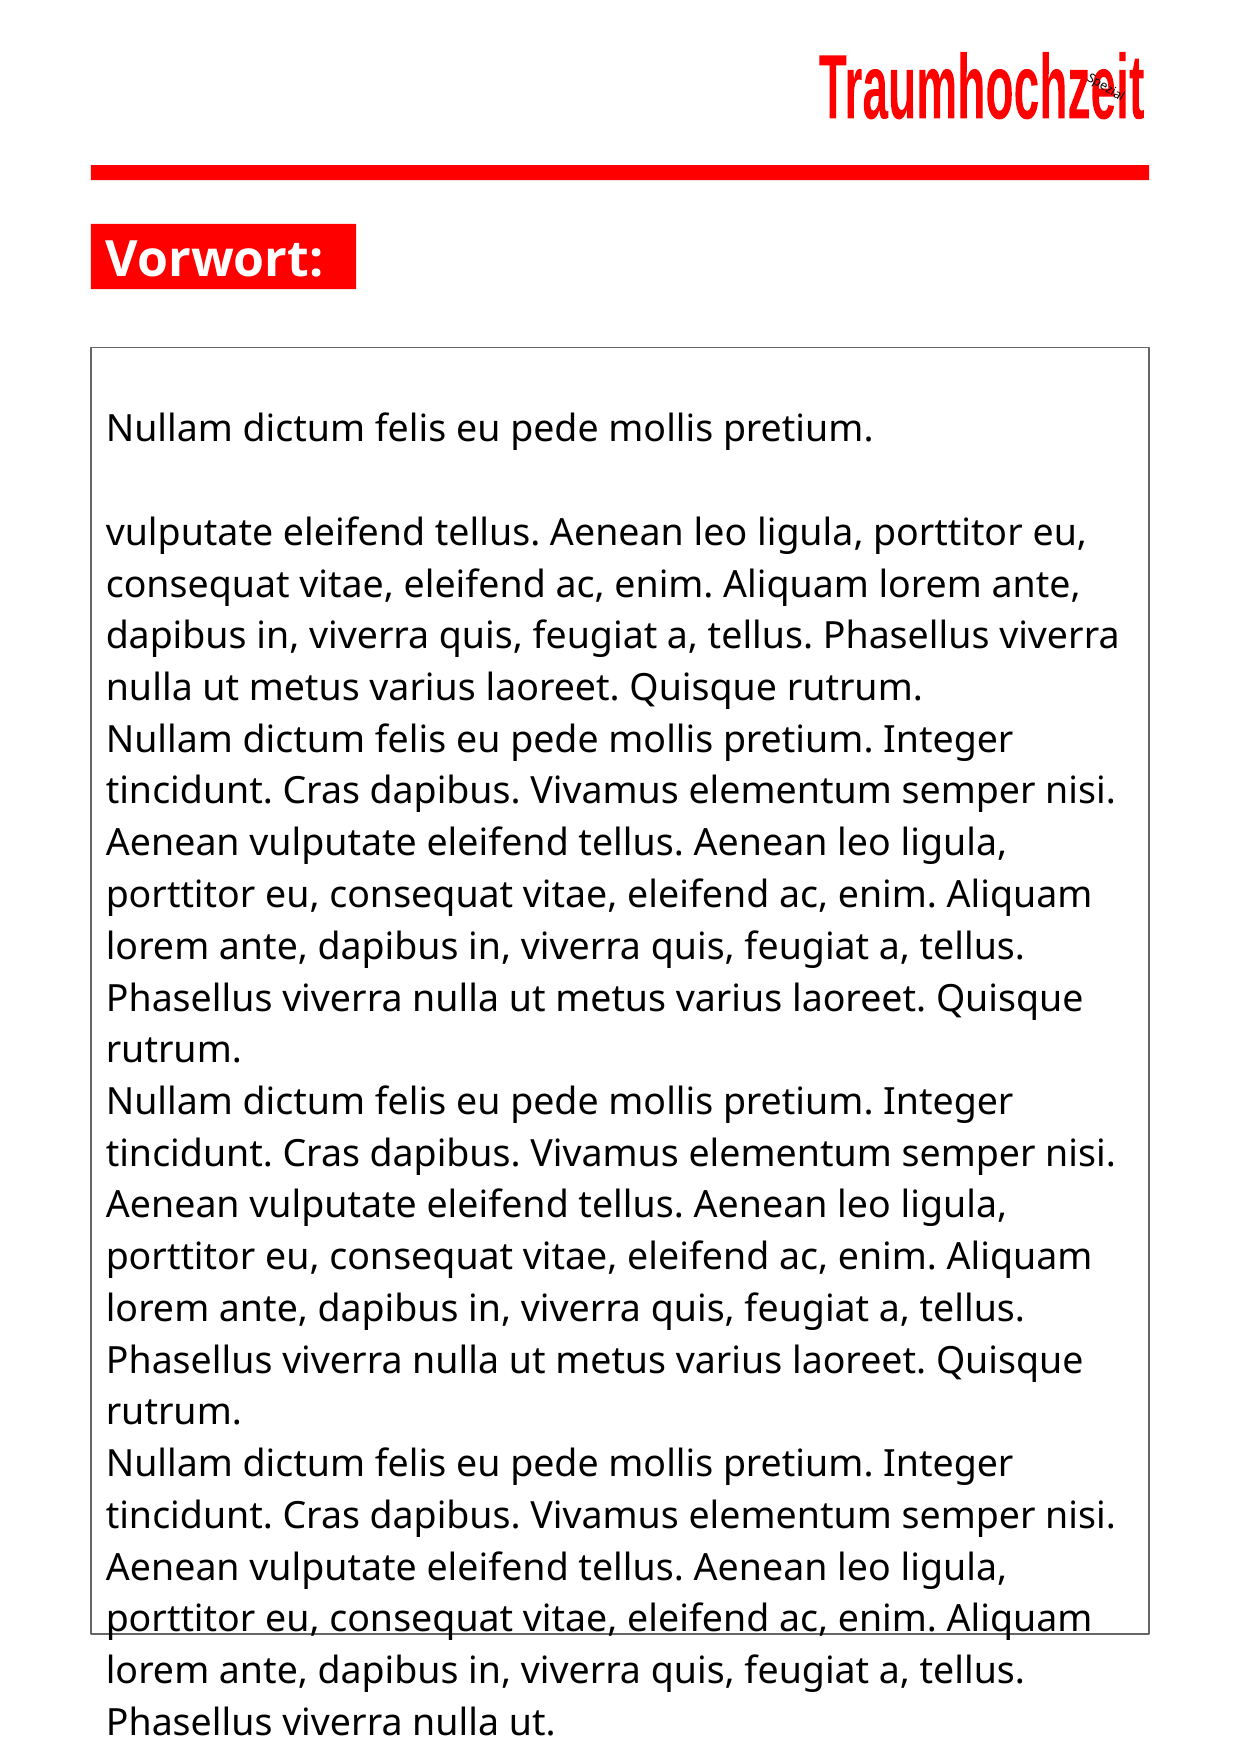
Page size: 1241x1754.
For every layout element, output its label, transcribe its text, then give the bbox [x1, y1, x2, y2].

text_box Spezial [913, 0, 1241, 213]
text_box [90, 165, 1150, 181]
text_box Nullam dictum felis eu pede mollis pretium. vulputate eleifend tellus. Aenean leo ligula, porttitor eu, consequat vitae, eleifend ac, enim. Aliquam lorem ante, dapibus in, viverra quis, feugiat a, tellus. Phasellus viverra nulla ut metus varius laoreet. Quisque rutrum. Nullam dictum felis eu pede mollis pretium. Integer tincidunt. Cras dapibus. Vivamus elementum semper nisi. Aenean vulputate eleifend tellus. Aenean leo ligula, porttitor eu, consequat vitae, eleifend ac, enim. Aliquam lorem ante, dapibus in, viverra quis, feugiat a, tellus. Phasellus viverra nulla ut metus varius laoreet. Quisque rutrum. Nullam dictum felis eu pede mollis pretium. Integer tincidunt. Cras dapibus. Vivamus elementum semper nisi. Aenean vulputate eleifend tellus. Aenean leo ligula, porttitor eu, consequat vitae, eleifend ac, enim. Aliquam lorem ante, dapibus in, viverra quis, feugiat a, tellus. Phasellus viverra nulla ut metus varius laoreet. Quisque rutrum. Nullam dictum felis eu pede mollis pretium. Integer tincidunt. Cras dapibus. Vivamus elementum semper nisi. Aenean vulputate eleifend tellus. Aenean leo ligula, porttitor eu, consequat vitae, eleifend ac, enim. Aliquam lorem ante, dapibus in, viverra quis, feugiat a, tellus. Phasellus viverra nulla ut. [90, 347, 1150, 1634]
text_box Vorwort: [90, 223, 357, 290]
